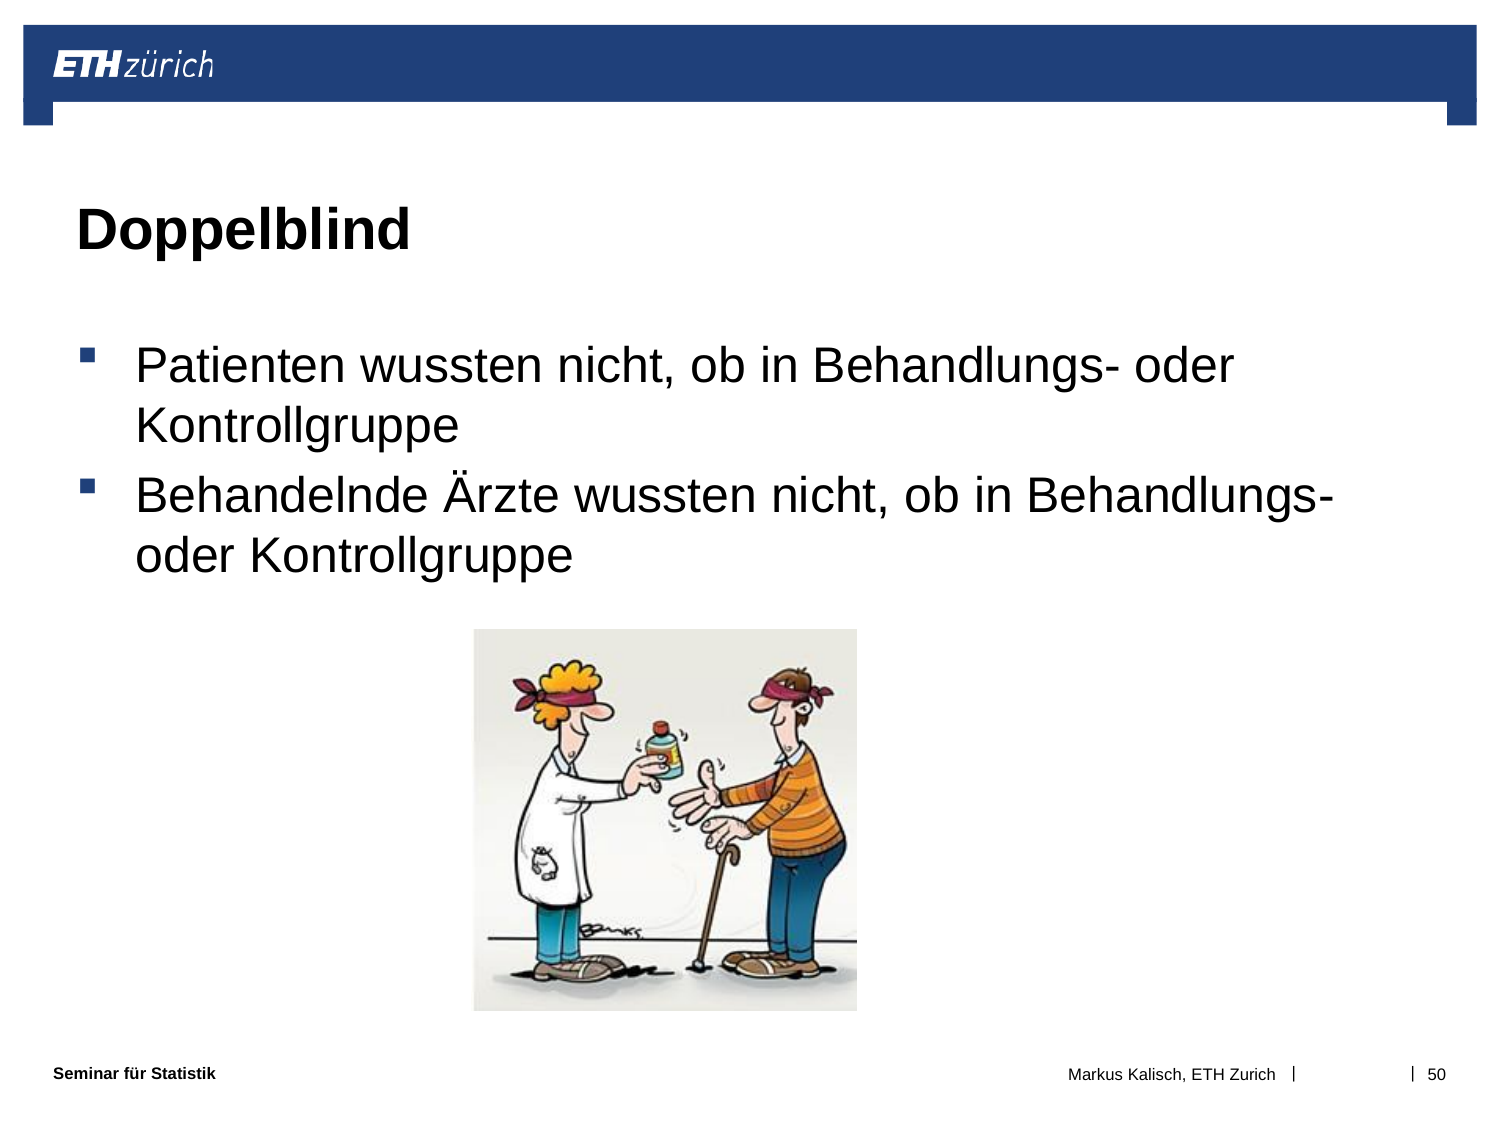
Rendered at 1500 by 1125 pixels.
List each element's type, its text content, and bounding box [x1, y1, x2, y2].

picture [471, 629, 857, 1012]
list Patienten wussten nicht, ob in Behandlungs- oder Kontrollgruppe Behandelnde Ärzte wussten nicht, ob in Behandlungs- oder Kontrollgruppe [53, 332, 1445, 1024]
slide_number 50 [1415, 1034, 1459, 1112]
title Doppelblind [53, 101, 1447, 262]
footer Markus Kalisch, ETH Zurich [750, 1034, 1277, 1112]
